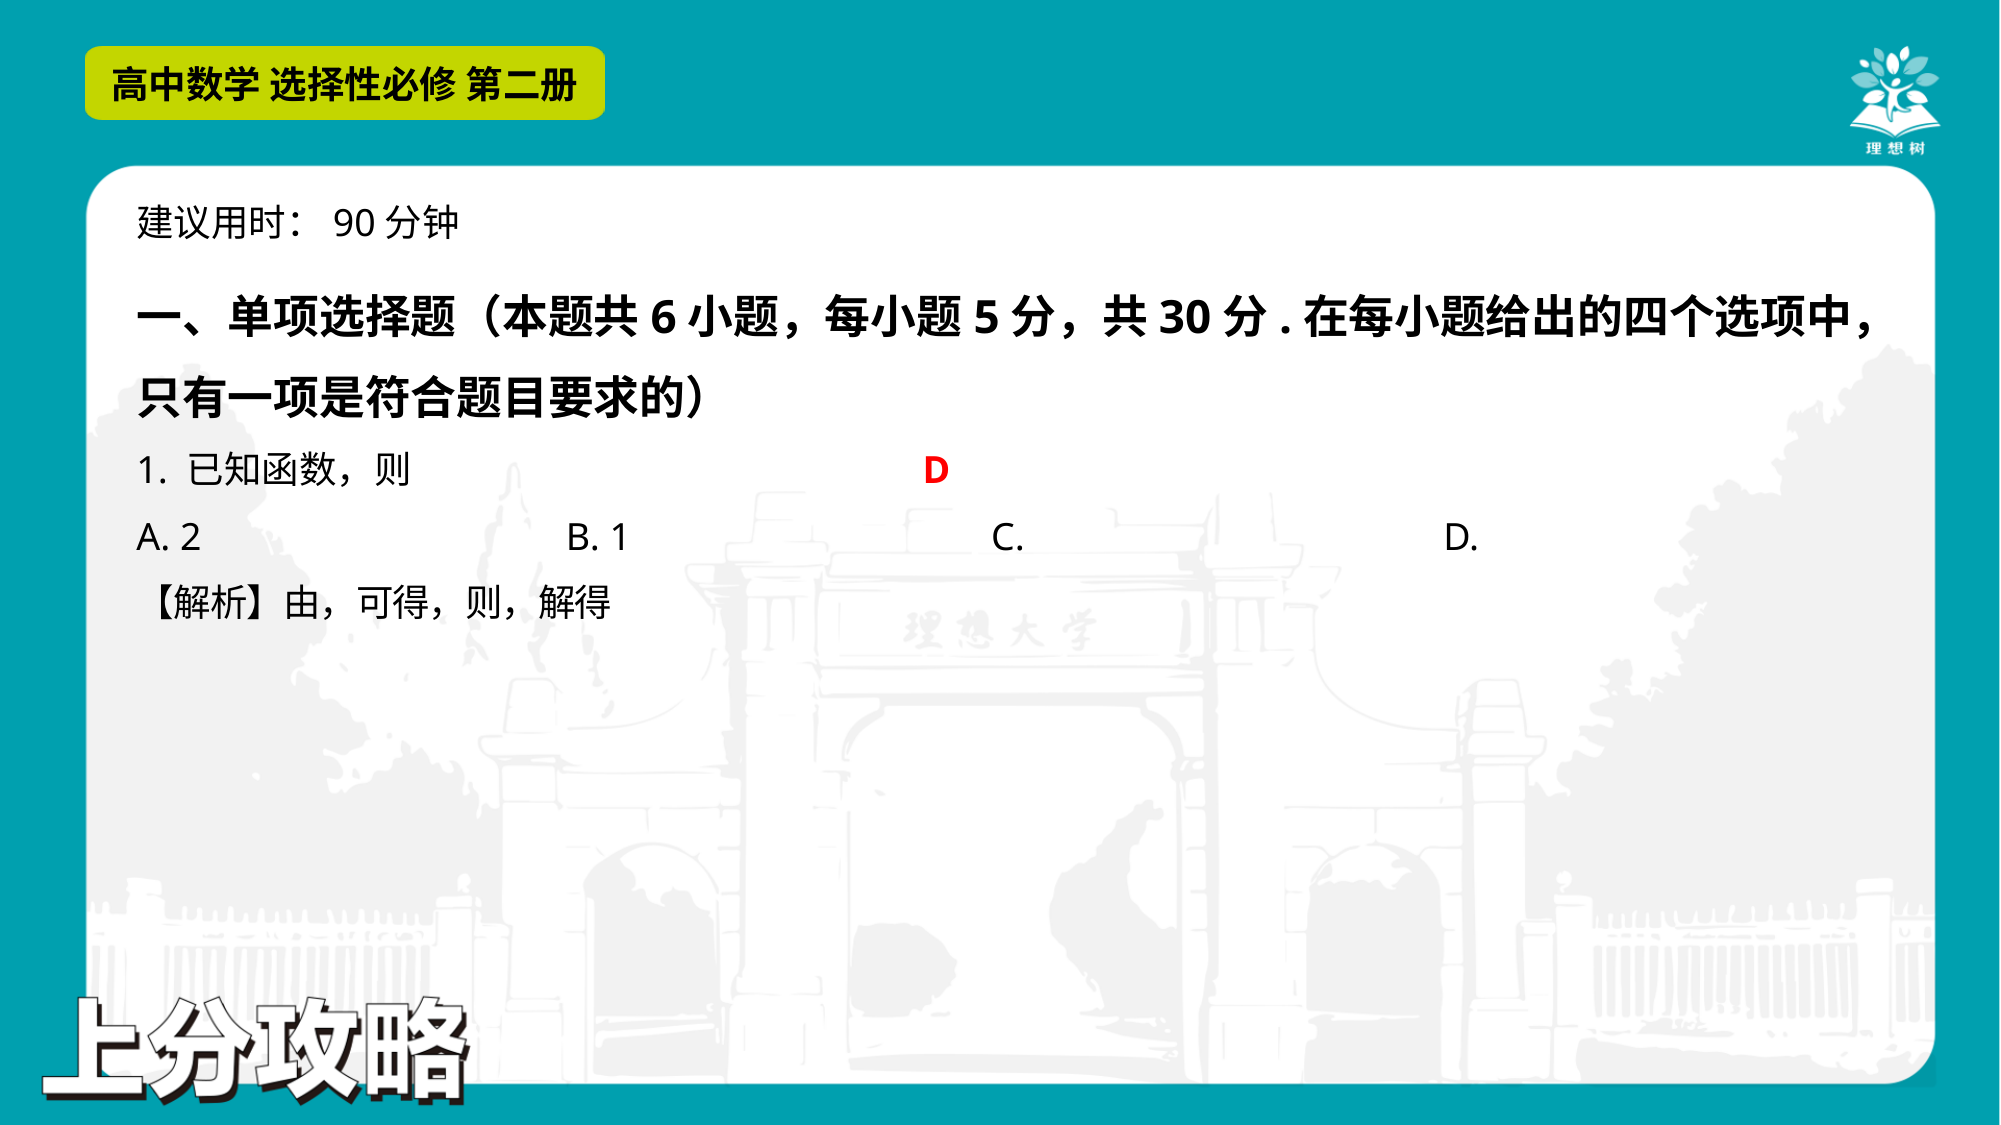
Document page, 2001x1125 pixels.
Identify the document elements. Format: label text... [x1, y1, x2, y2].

text_box 建议用时：90分钟 [136, 177, 1865, 237]
text_box D [909, 424, 964, 484]
picture [0, 0, 2000, 1125]
text_box 一、单项选择题（本题共6小题，每小题5分，共30分.在每小题给出的四个选项中， 只有一项是符合题目要求的） [136, 259, 1865, 480]
